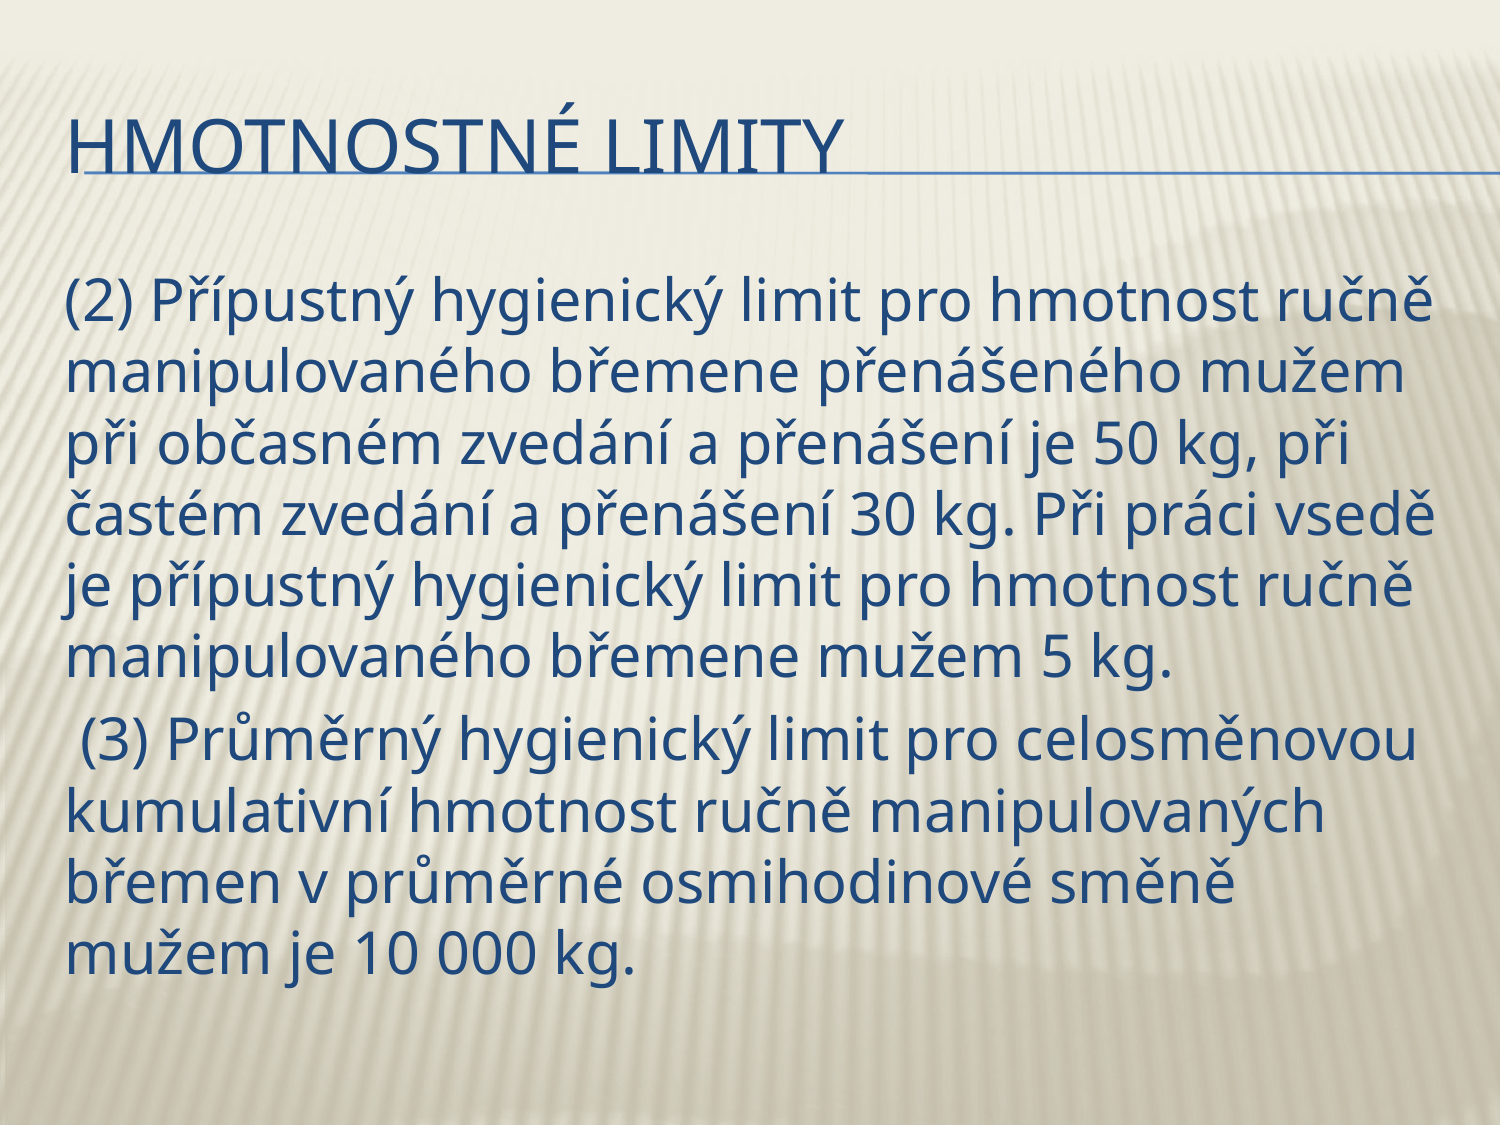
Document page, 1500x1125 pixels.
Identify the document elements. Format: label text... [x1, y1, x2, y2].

list (2) Přípustný hygienický limit pro hmotnost ručně manipulovaného břemene přenášeného mužem při občasném zvedání a přenášení je 50 kg, při častém zvedání a přenášení 30 kg. Při práci vsedě je přípustný hygienický limit pro hmotnost ručně manipulovaného břemene mužem 5 kg. (3) Průměrný hygienický limit pro celosměnovou kumulativní hmotnost ručně manipulovaných břemen v průměrné osmihodinové směně mužem je 10 000 kg. [50, 254, 1475, 998]
title Hmotnostné limity [50, 75, 1475, 213]
